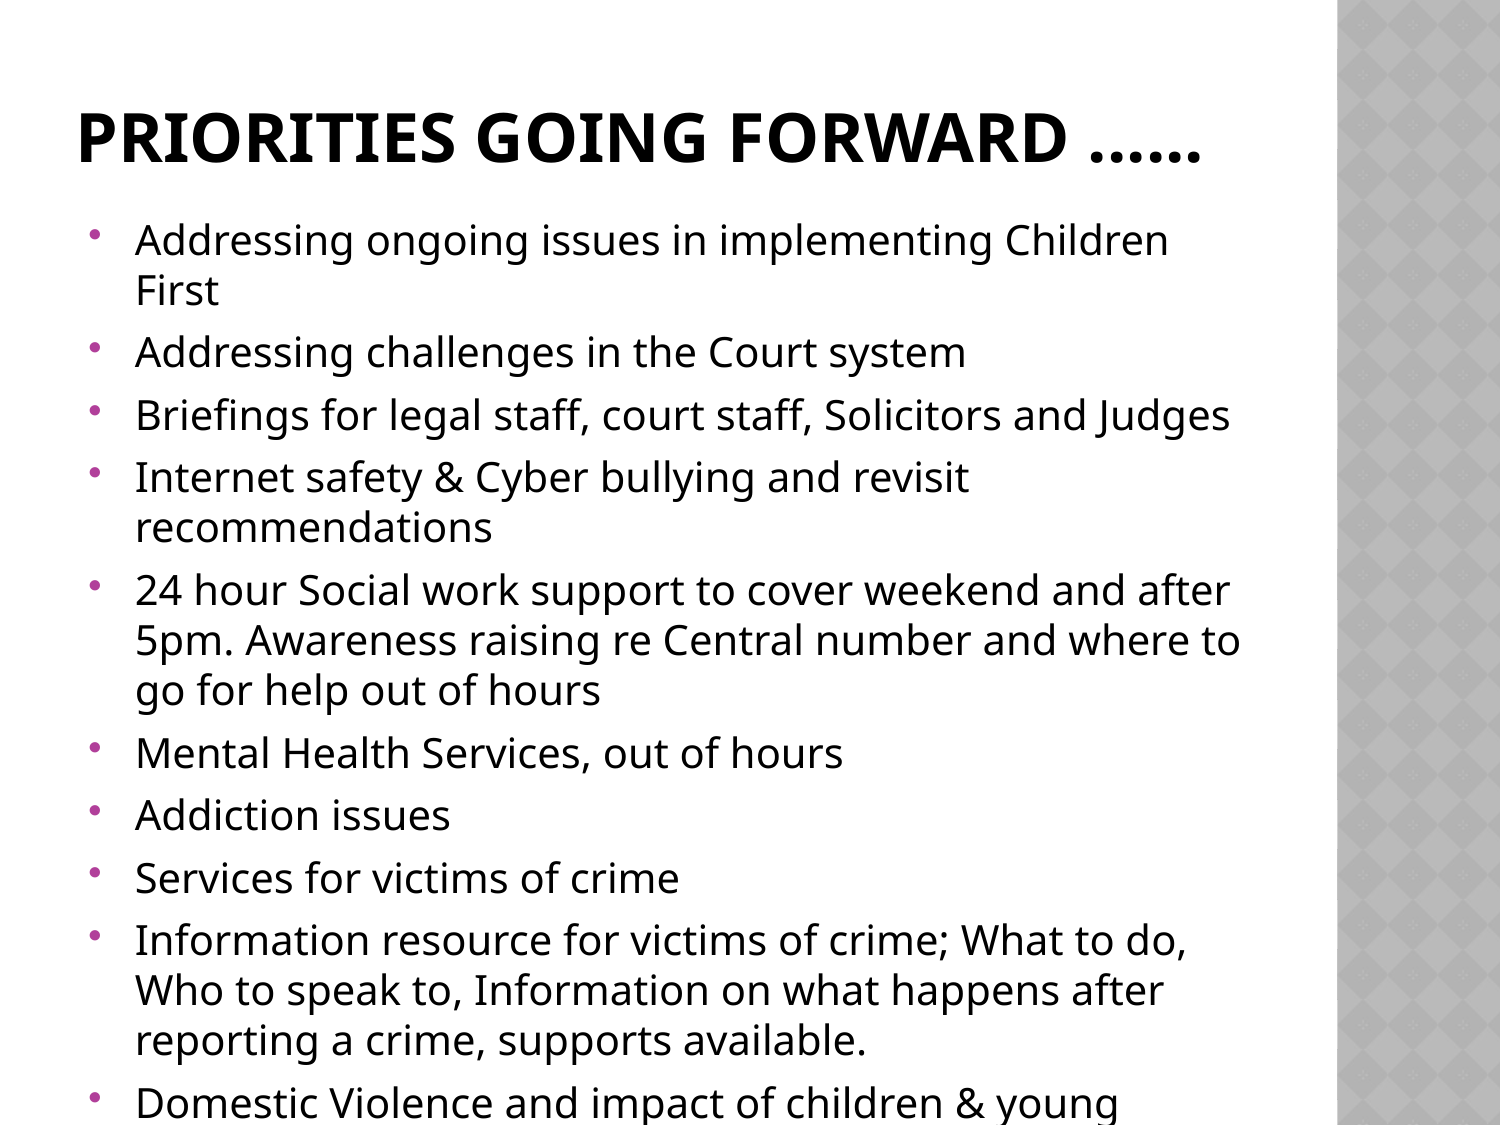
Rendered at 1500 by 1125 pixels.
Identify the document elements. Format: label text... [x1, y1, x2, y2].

title Priorities Going forward ...... [67, 33, 1256, 176]
list Addressing ongoing issues in implementing Children First Addressing challenges in the Court system Briefings for legal staff, court staff, Solicitors and Judges Internet safety & Cyber bullying and revisit recommendations 24 hour Social work support to cover weekend and after 5pm. Awareness raising re Central number and where to go for help out of hours Mental Health Services, out of hours Addiction issues Services for victims of crime Information resource for victims of crime; What to do, Who to speak to, Information on what happens after reporting a crime, supports available. Domestic Violence and impact of children & young people [75, 206, 1263, 1059]
